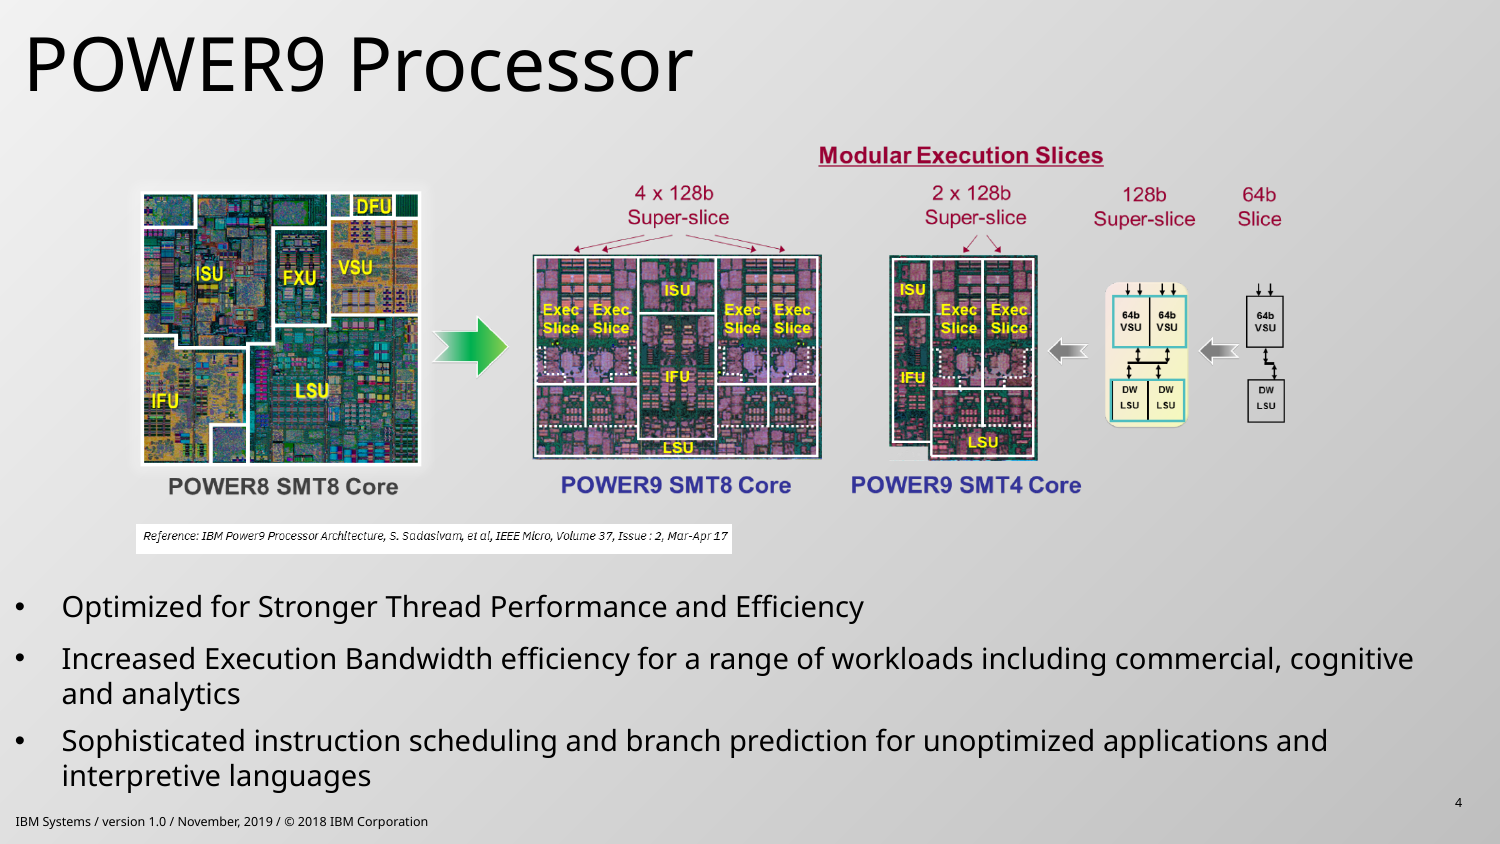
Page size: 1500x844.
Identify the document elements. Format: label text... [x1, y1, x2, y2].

picture [136, 524, 732, 554]
text_box Optimized for Stronger Thread Performance and Efficiency Increased Execution Bandwidth efficiency for a range of workloads including commercial, cognitive and analytics Sophisticated instruction scheduling and branch prediction for unoptimized applications and interpretive languages [0, 581, 1485, 844]
text_box IBM Systems / version 1.0 / November, 2019 / © 2018 IBM Corporation [15, 810, 1066, 833]
slide_number 4 [1125, 791, 1463, 815]
title POWER9 Processor [23, 33, 1463, 123]
picture [115, 133, 1294, 514]
